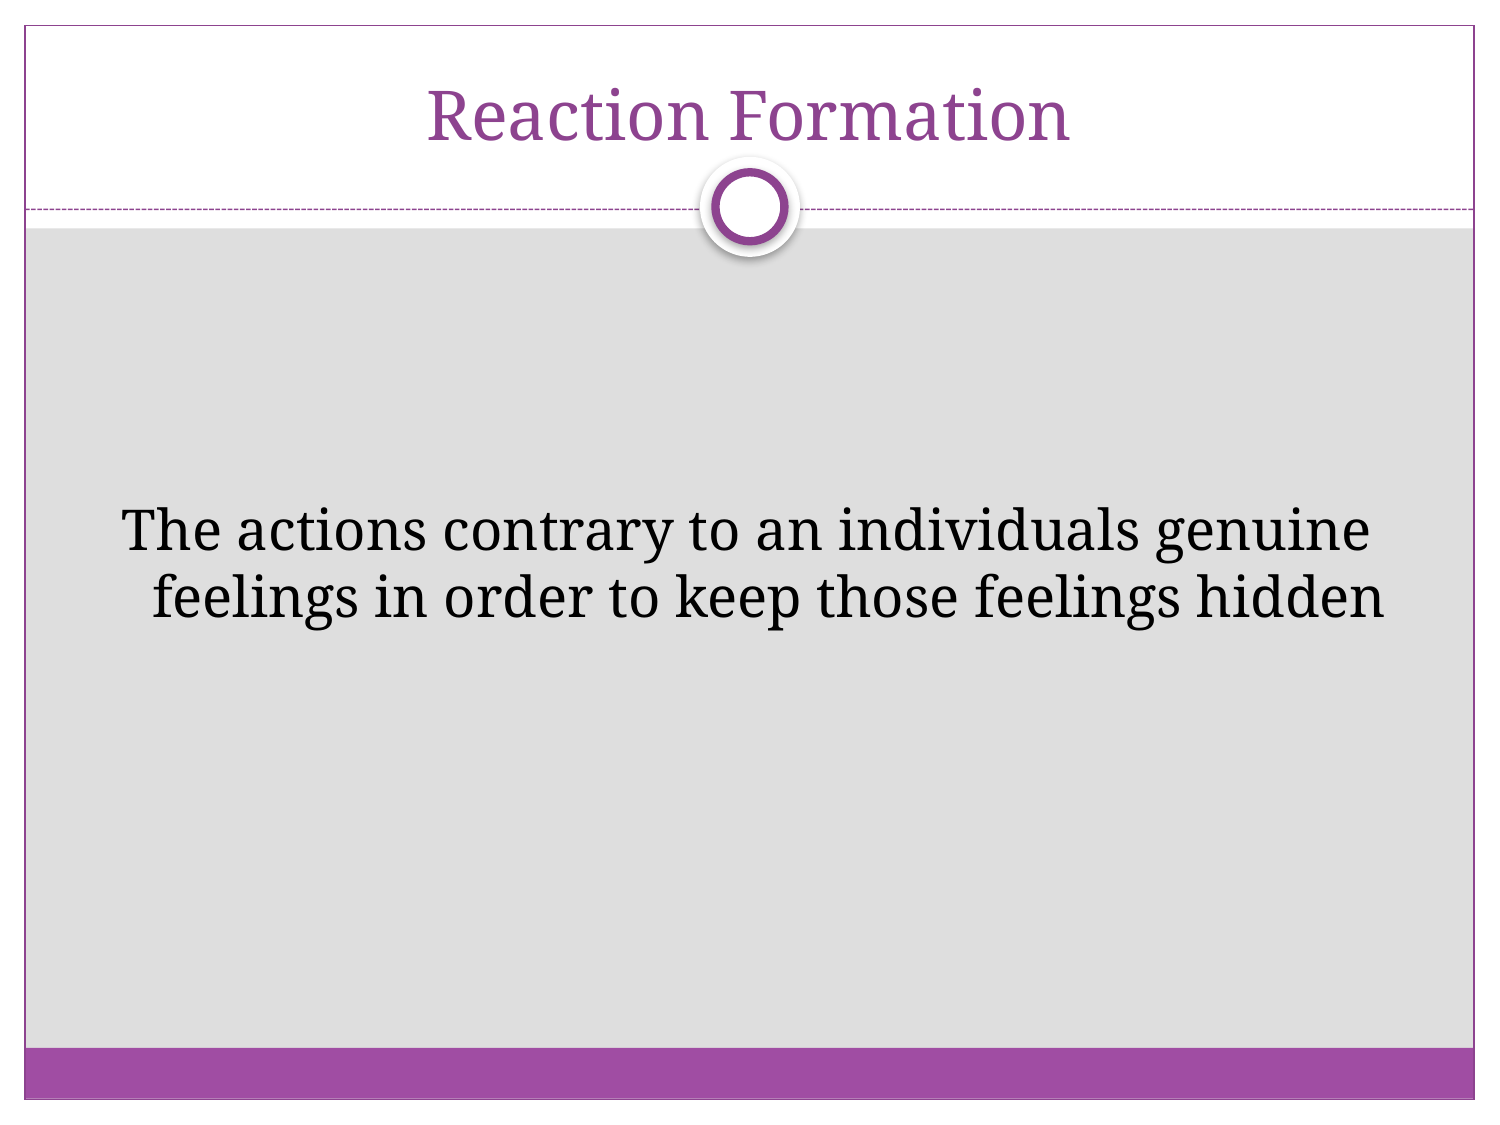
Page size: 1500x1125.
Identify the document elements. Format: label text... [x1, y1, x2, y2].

title Reaction Formation [49, 37, 1450, 162]
list The actions contrary to an individuals genuine feelings in order to keep those feelings hidden [49, 250, 1445, 1001]
